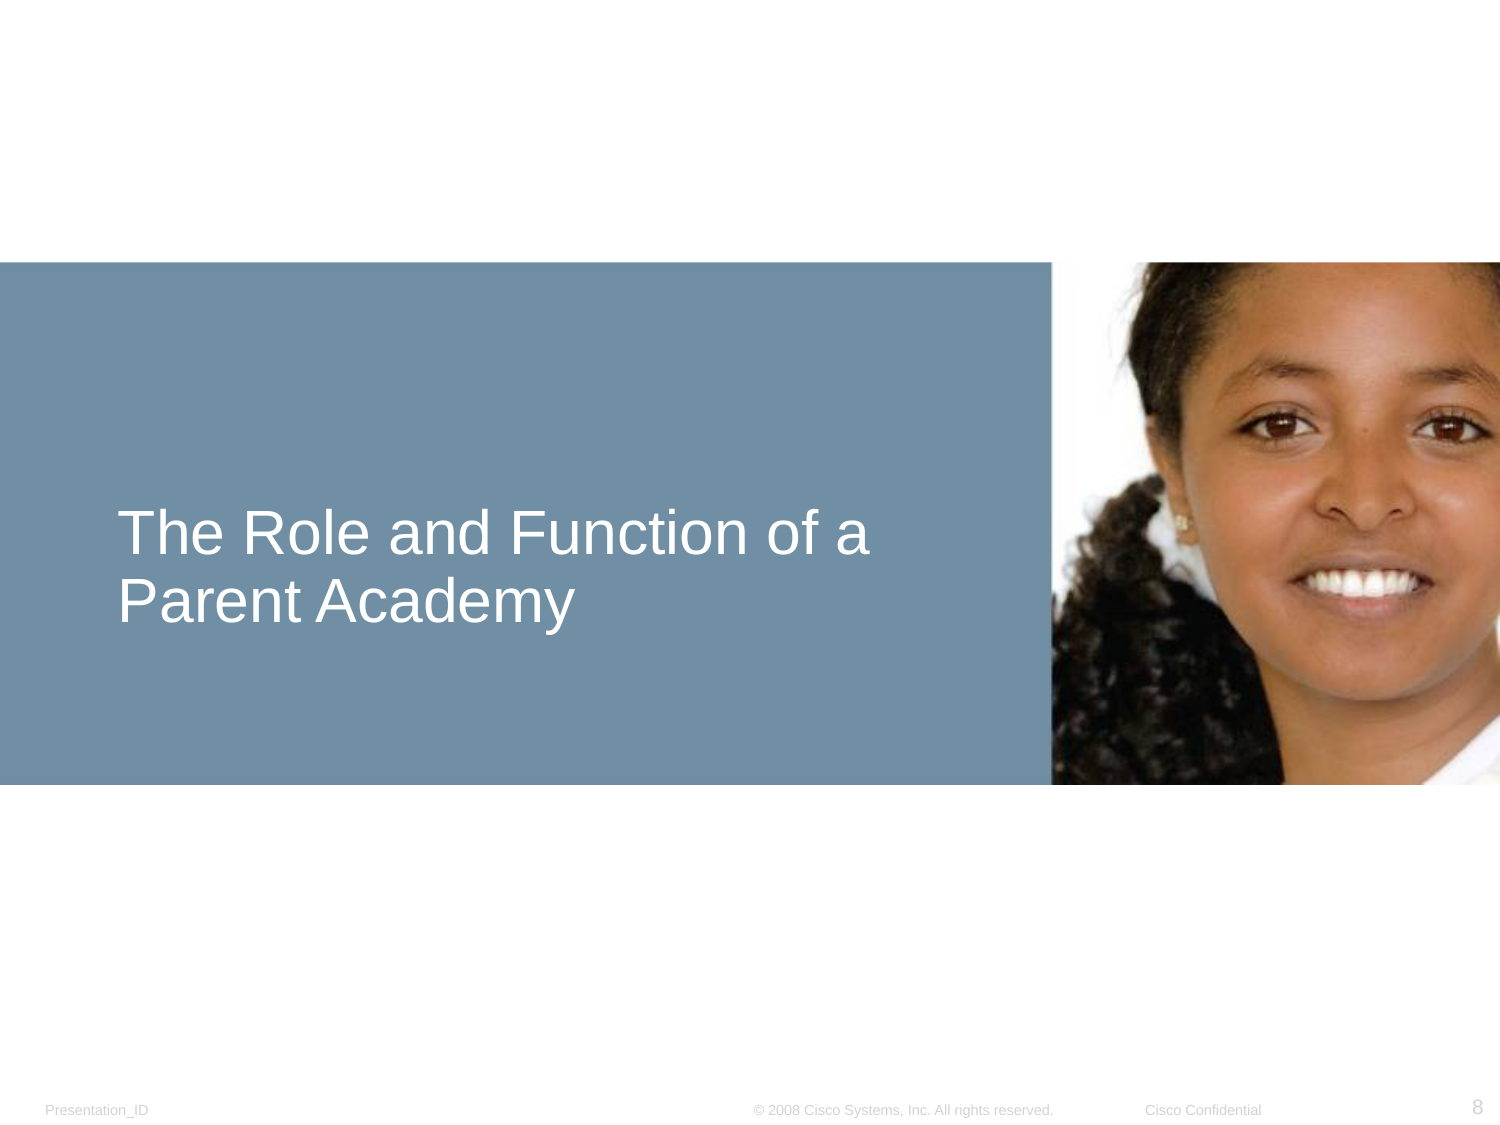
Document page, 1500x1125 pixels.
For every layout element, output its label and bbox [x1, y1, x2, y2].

text_box [0, 0, 1500, 261]
picture [0, 262, 1500, 785]
